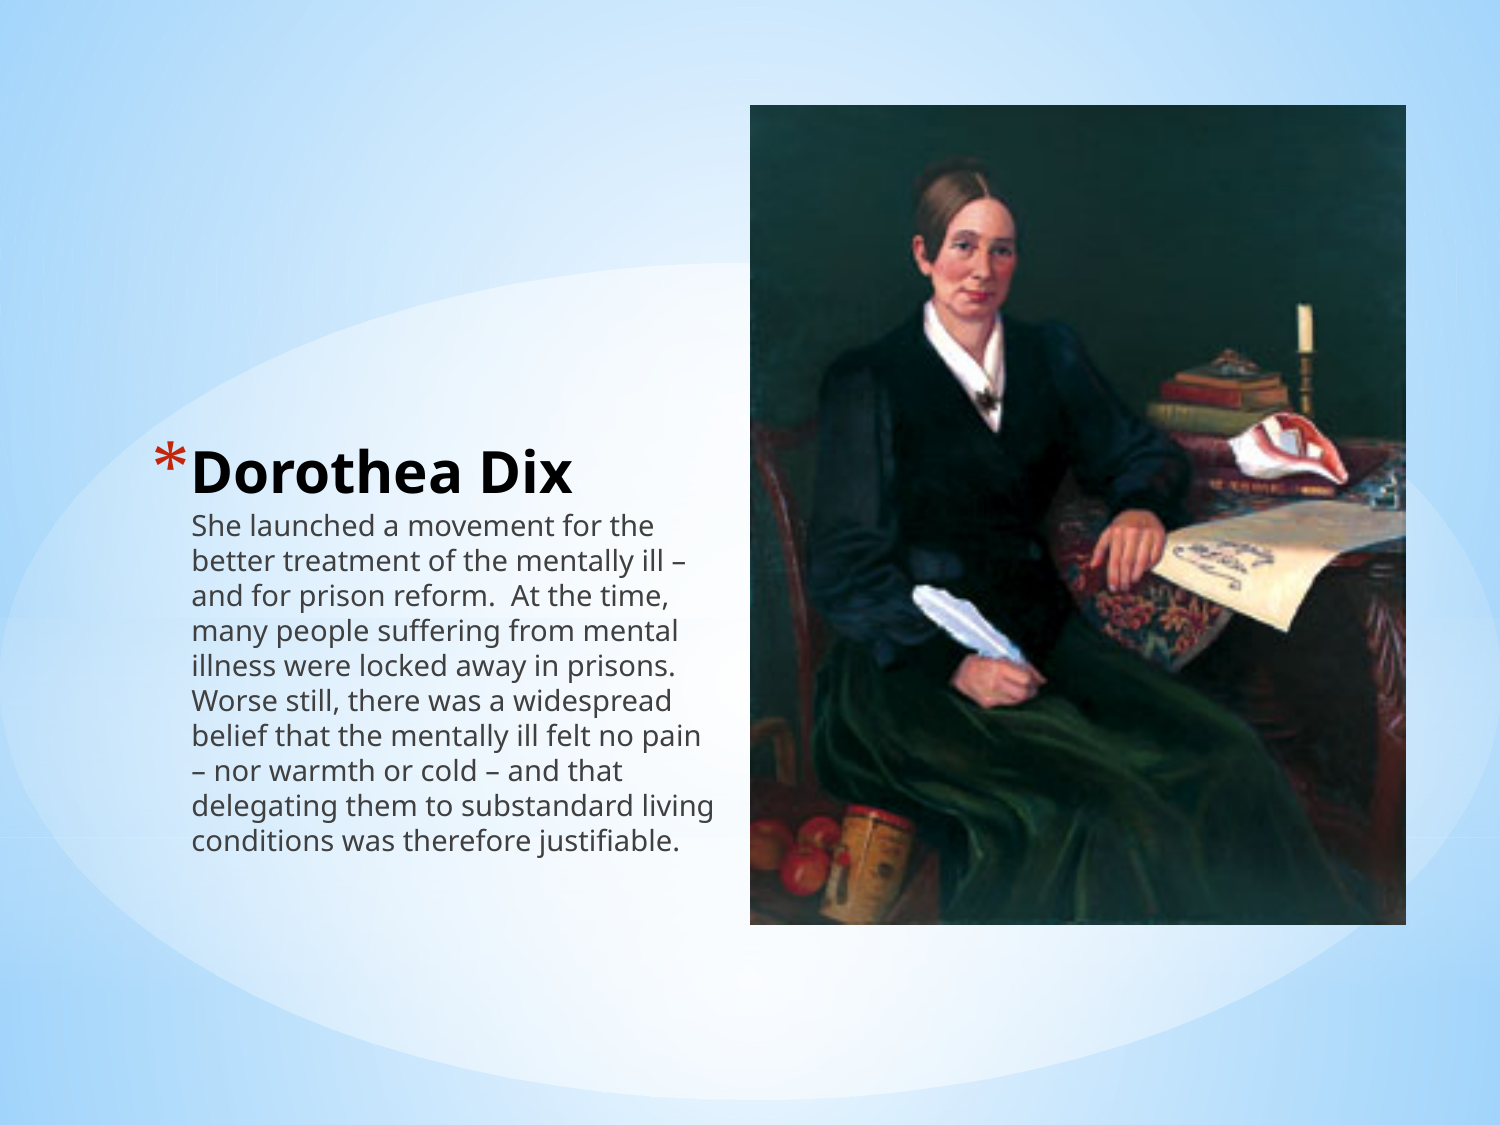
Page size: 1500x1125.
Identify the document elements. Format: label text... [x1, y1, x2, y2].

title Dorothea Dix [137, 362, 735, 513]
list She launched a movement for the better treatment of the mentally ill – and for prison reform. At the time, many people suffering from mental illness were locked away in prisons. Worse still, there was a widespread belief that the mentally ill felt no pain – nor warmth or cold – and that delegating them to substandard living conditions was therefore justifiable. [176, 500, 733, 925]
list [749, 104, 1407, 926]
